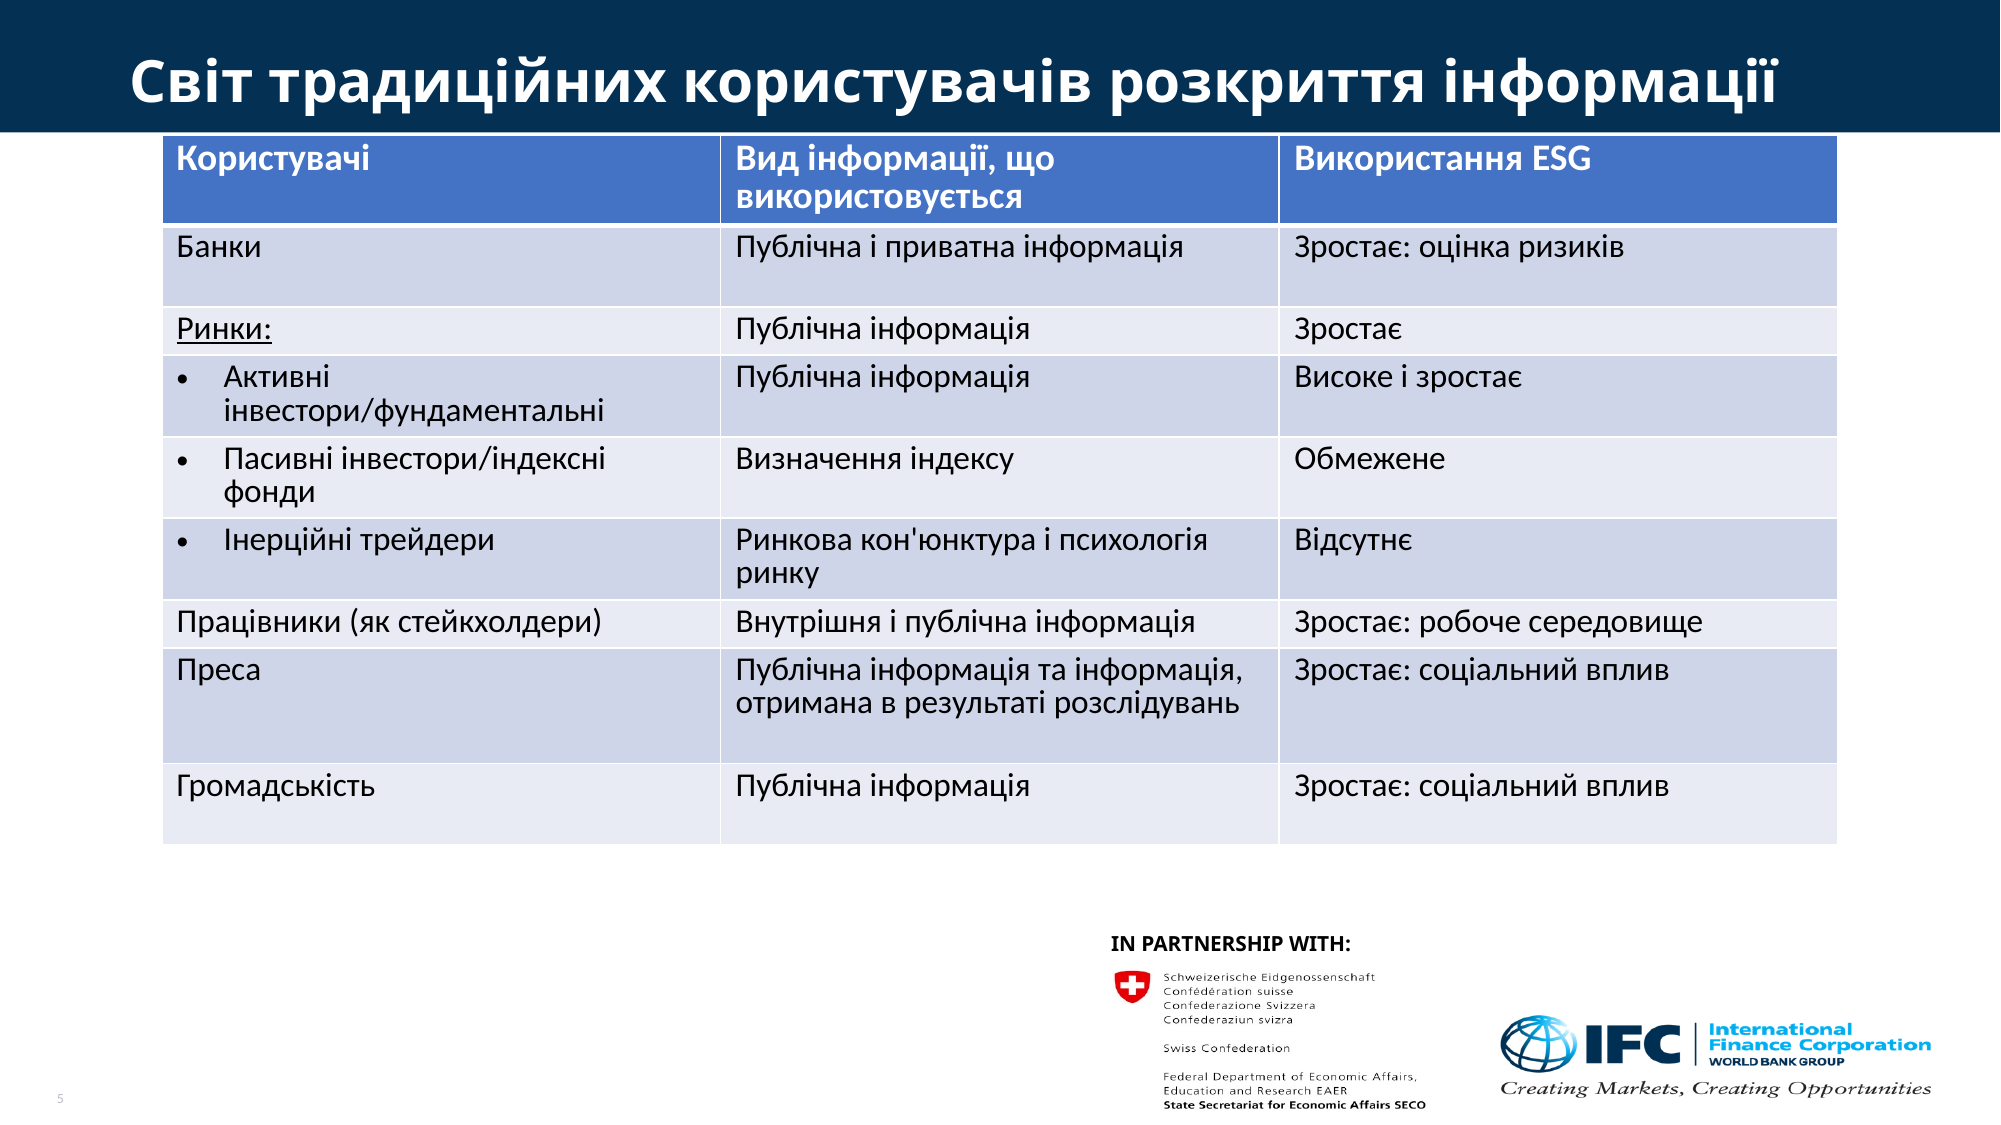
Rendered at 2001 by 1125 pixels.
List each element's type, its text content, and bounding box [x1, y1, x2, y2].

table_cell Публічна інформація [721, 308, 1278, 354]
table_header Використання ESG [1280, 136, 1837, 223]
table_cell Зростає [1280, 308, 1837, 354]
table_cell Зростає: соціальний вплив [1280, 764, 1837, 844]
table_cell Пасивні інвестори/індексні фонди [163, 438, 720, 517]
table_cell Працівники (як стейкхолдери) [163, 601, 720, 647]
table_cell Публічна інформація [721, 356, 1278, 436]
table_cell Публічна і приватна інформація [721, 228, 1278, 306]
table_cell Внутрішня і публічна інформація [721, 601, 1278, 647]
table_cell Зростає: робоче середовище [1280, 601, 1837, 647]
table_header Вид інформації, що використовується [721, 136, 1278, 223]
table_cell Активні інвестори/фундаментальні [163, 356, 720, 436]
table_cell Обмежене [1280, 438, 1837, 517]
table_cell Публічна інформація [721, 764, 1278, 844]
table_cell Банки [163, 228, 720, 306]
table_cell Інерційні трейдери [163, 519, 720, 599]
table_cell Відсутнє [1280, 519, 1837, 599]
slide_number 5 [0, 1068, 121, 1125]
picture [1595, 1015, 1931, 1098]
table_cell Ринки: [163, 308, 720, 354]
table_cell Преса [163, 649, 720, 763]
title Світ традиційних користувачів розкриття інформації [114, 49, 1890, 119]
table_cell Громадськість [163, 764, 720, 844]
table_cell Визначення індексу [721, 438, 1278, 517]
table_cell Публічна інформація та інформація, отримана в результаті розслідувань [721, 649, 1278, 763]
table_cell Зростає: соціальний вплив [1280, 649, 1837, 763]
table_cell Зростає: оцінка ризиків [1280, 228, 1837, 306]
table_header Користувачі [163, 136, 720, 223]
table_cell Ринкова кон'юнктура і психологія ринку [721, 519, 1278, 599]
table_cell Високе і зростає [1280, 356, 1837, 436]
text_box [1096, 923, 1595, 1111]
